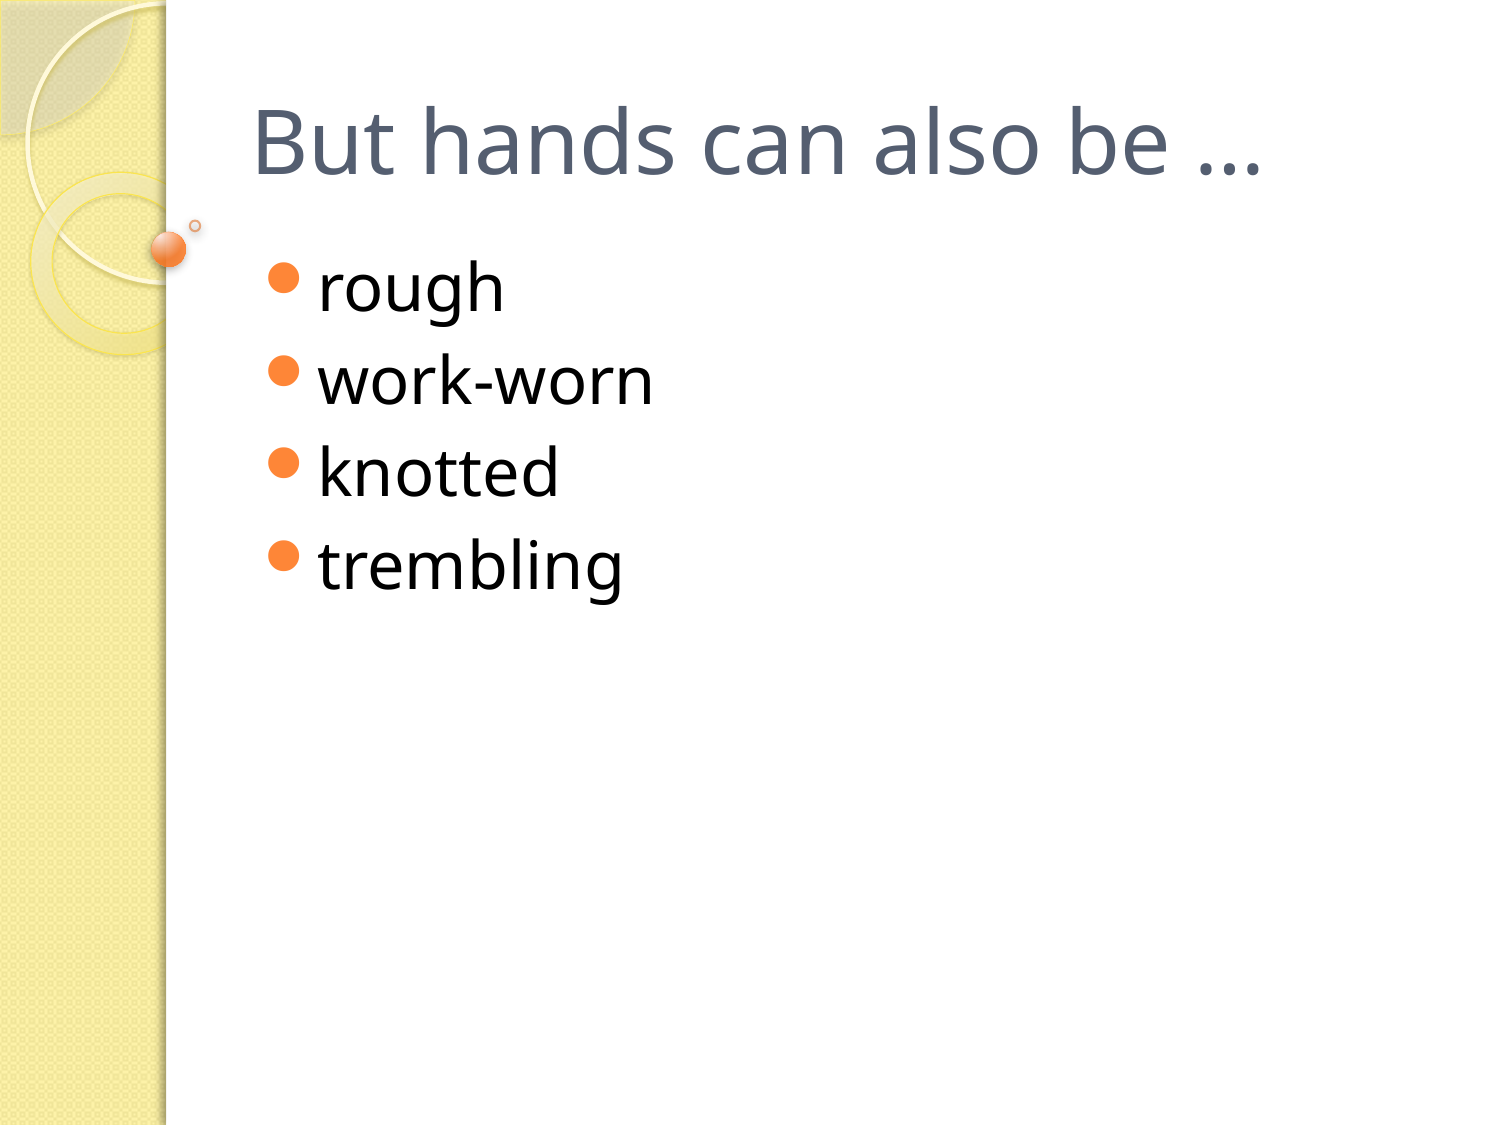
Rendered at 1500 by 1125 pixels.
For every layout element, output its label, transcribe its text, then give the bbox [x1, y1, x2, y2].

list rough work-worn knotted trembling [235, 237, 1466, 1026]
title But hands can also be … [235, 45, 1466, 233]
